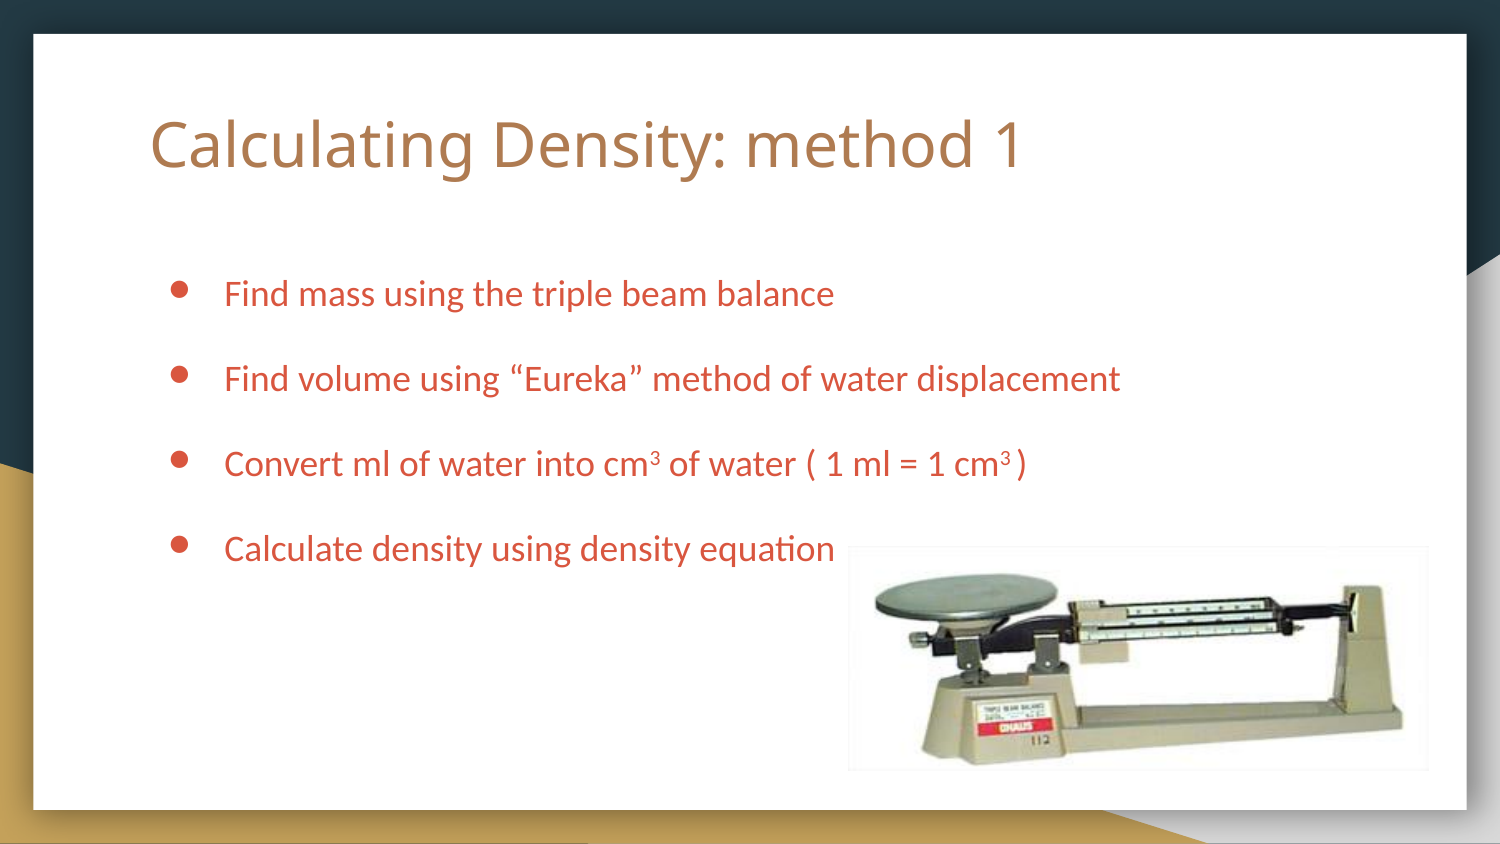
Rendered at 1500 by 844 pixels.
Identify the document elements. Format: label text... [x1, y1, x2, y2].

list Find mass using the triple beam balance Find volume using “Eureka” method of water displacement Convert ml of water into cm3 of water ( 1 ml = 1 cm3 ) Calculate density using density equation [134, 246, 1366, 649]
picture [848, 546, 1429, 771]
title Calculating Density: method 1 [134, 90, 1366, 246]
